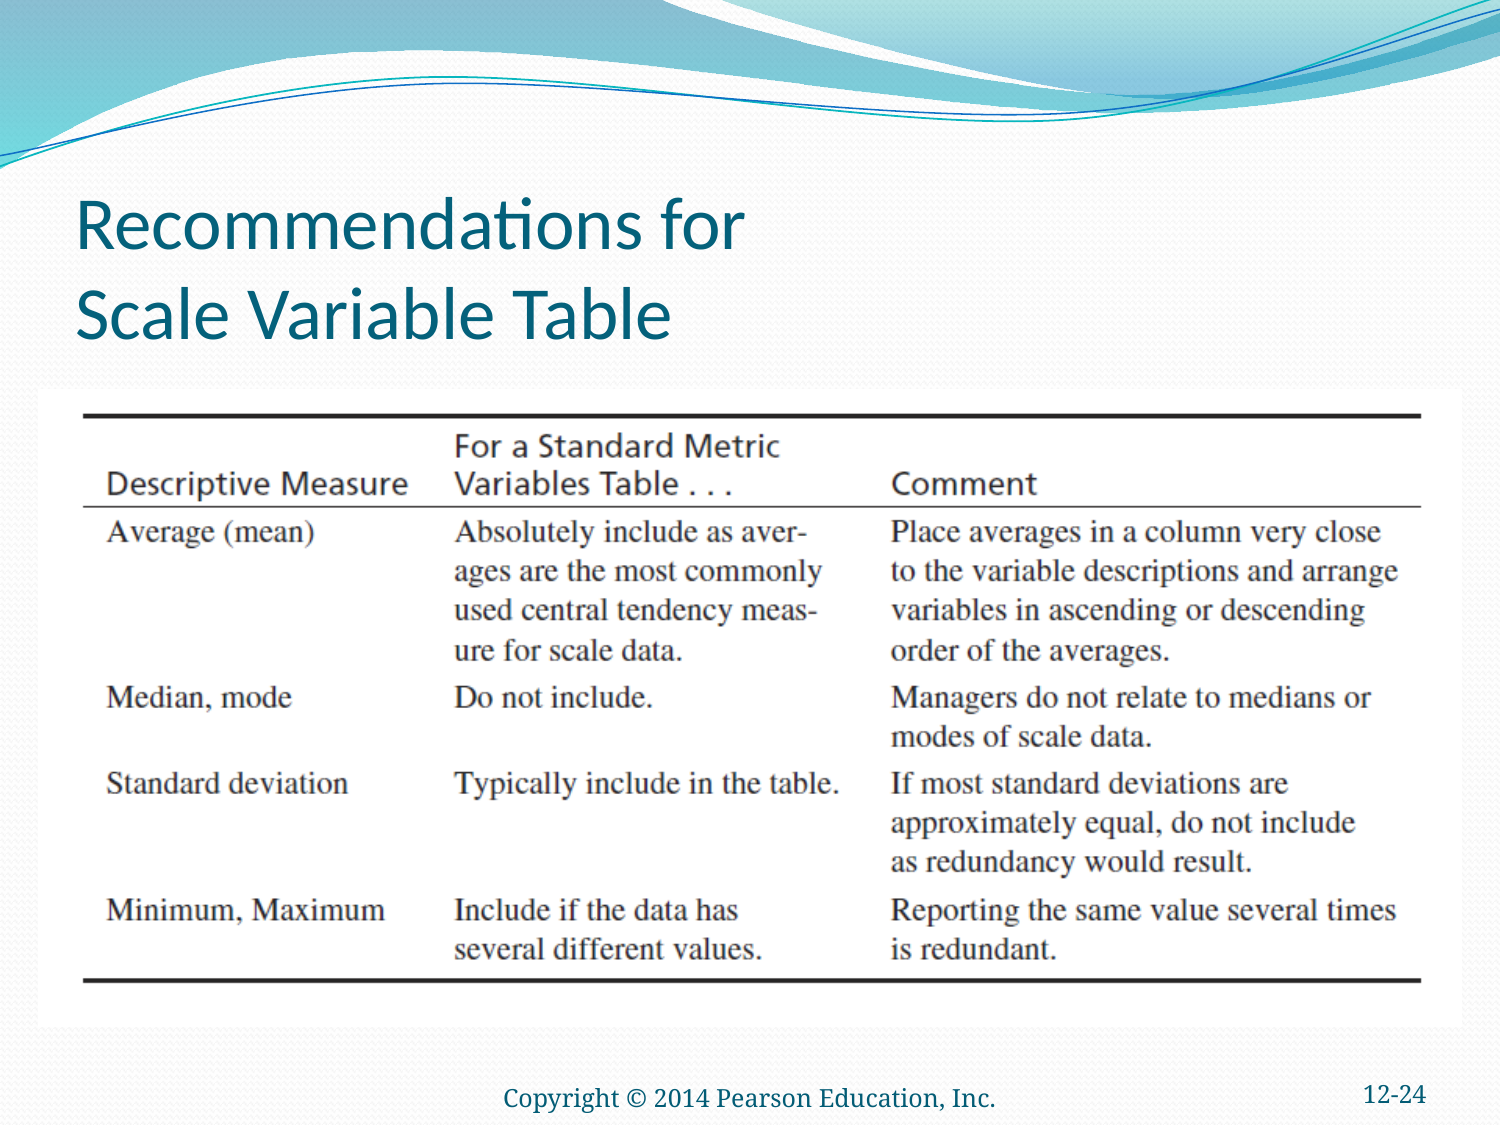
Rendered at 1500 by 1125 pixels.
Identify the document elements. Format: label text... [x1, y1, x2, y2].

title Recommendations for Scale Variable Table [74, 167, 1426, 356]
picture [37, 389, 1462, 1028]
